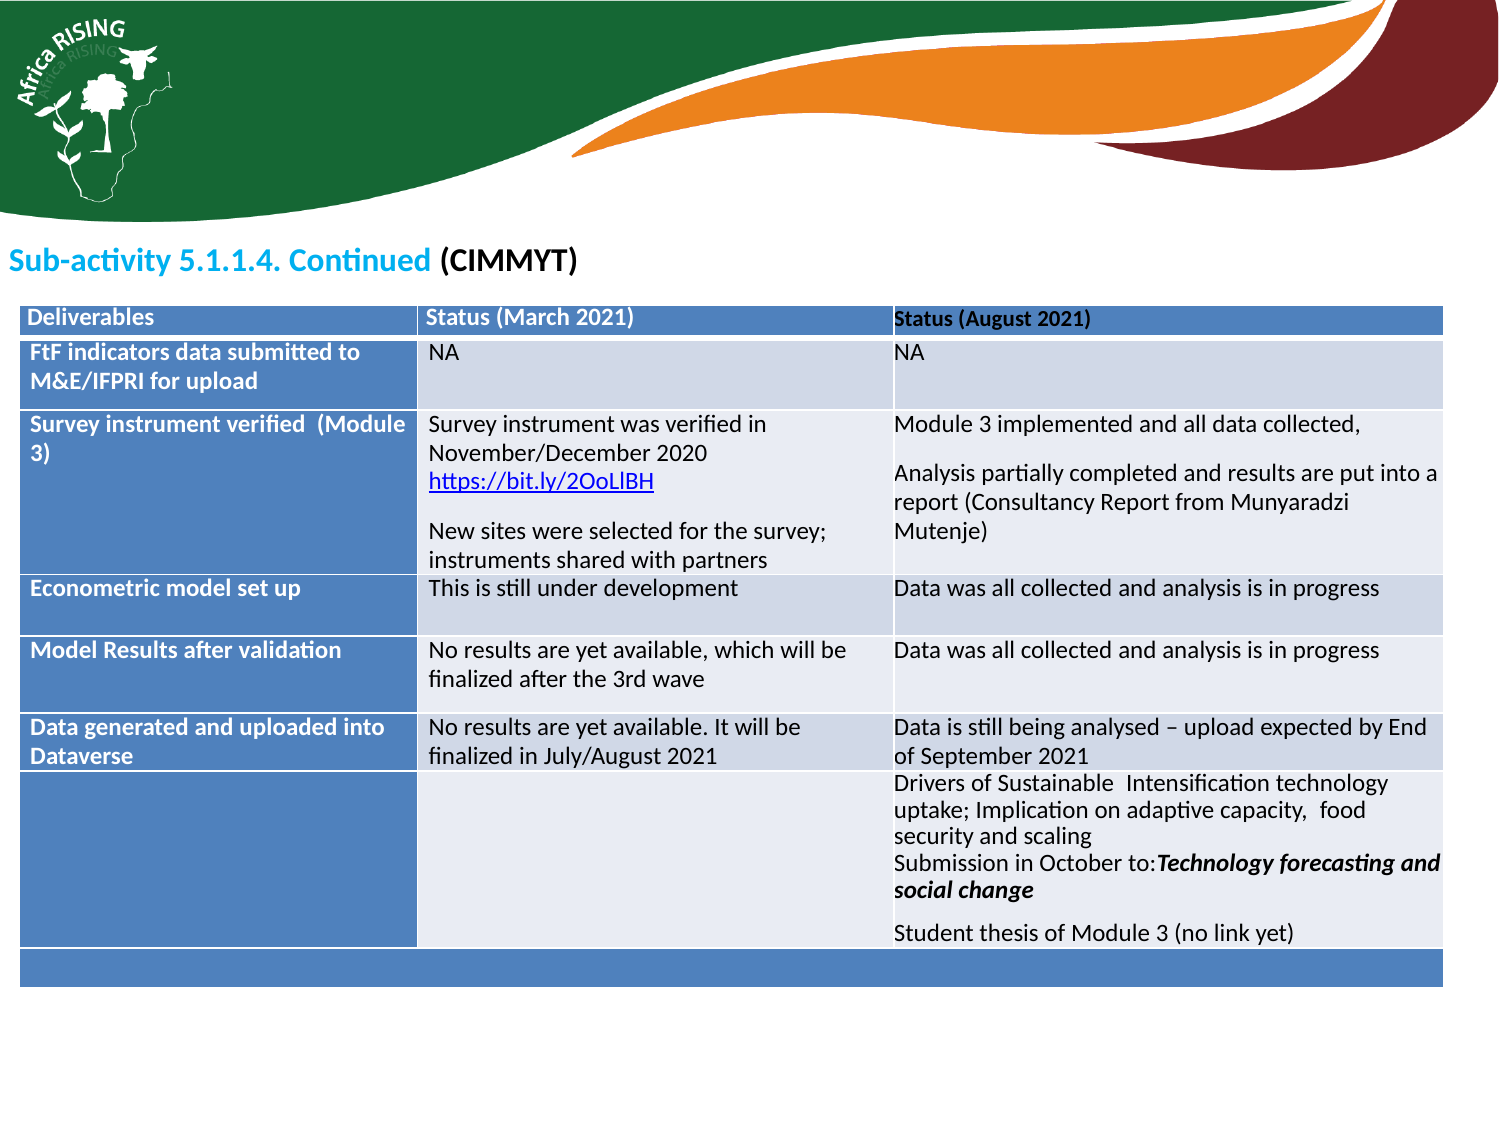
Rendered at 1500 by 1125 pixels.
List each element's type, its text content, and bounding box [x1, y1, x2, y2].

table_header Deliverables [20, 306, 417, 335]
table_cell This is still under development [418, 575, 893, 635]
table_cell Data is still being analysed – upload expected by End of September 2021 [895, 714, 1443, 770]
table_cell [20, 772, 417, 947]
table_cell FtF indicators data submitted to M&E/IFPRI for upload [20, 341, 417, 409]
picture [0, 0, 1499, 222]
table_cell Survey instrument verified (Module 3) [20, 411, 417, 574]
table_cell [418, 772, 893, 947]
table_cell Data was all collected and analysis is in progress [895, 575, 1443, 635]
table_cell NA [418, 341, 893, 409]
table_header Status (March 2021) [418, 306, 893, 335]
table_cell Data was all collected and analysis is in progress [895, 637, 1443, 712]
table_cell Survey instrument was verified in November/December 2020 https://bit.ly/2OoLlBH New sites were selected for the survey; instruments shared with partners [418, 411, 893, 574]
table_cell Drivers of Sustainable Intensification technology uptake; Implication on adaptive capacity, food security and scaling Submission in October to:Technology forecasting and social change Student thesis of Module 3 (no link yet) [895, 772, 1443, 947]
table_cell NA [895, 341, 1443, 409]
table_cell No results are yet available, which will be finalized after the 3rd wave [418, 637, 893, 712]
table_cell [20, 949, 1443, 987]
table_header Status (August 2021) [895, 306, 1443, 335]
table_cell Model Results after validation [20, 637, 417, 712]
table_cell Module 3 implemented and all data collected, Analysis partially completed and results are put into a report (Consultancy Report from Munyaradzi Mutenje) [895, 411, 1443, 574]
table_cell Econometric model set up [20, 575, 417, 635]
table_cell Data generated and uploaded into Dataverse [20, 714, 417, 770]
text_box Sub-activity 5.1.1.4. Continued (CIMMYT) [0, 230, 1457, 286]
table_cell No results are yet available. It will be finalized in July/August 2021 [418, 714, 893, 770]
